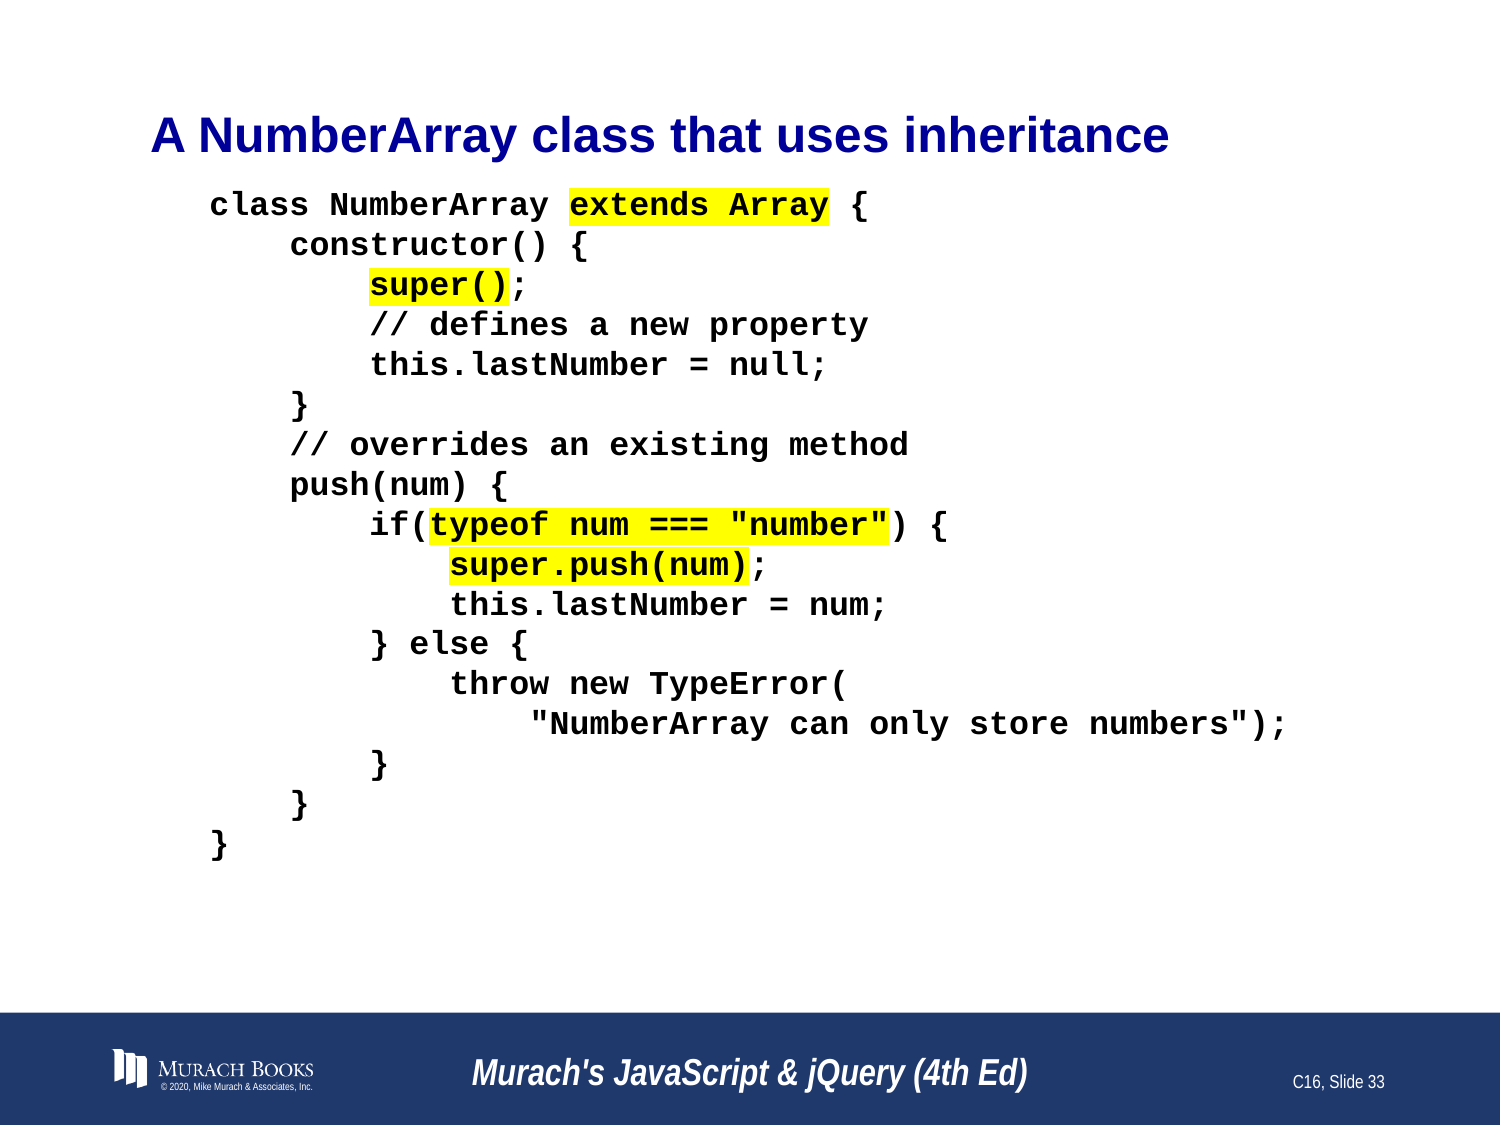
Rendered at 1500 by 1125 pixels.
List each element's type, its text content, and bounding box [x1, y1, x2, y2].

slide_number Murach's JavaScript & jQuery (4th Ed) [463, 1025, 1050, 1100]
list class NumberArray extends Array { constructor() { super(); // defines a new property this.lastNumber = null; } // overrides an existing method push(num) { if(typeof num === "number") { super.push(num); this.lastNumber = num; } else { throw new TypeError( "NumberArray can only store numbers"); } } } [137, 174, 1350, 975]
footer © 2020, Mike Murach & Associates, Inc. [12, 1025, 463, 1100]
slide_number C16, Slide 33 [1087, 1025, 1400, 1100]
title A NumberArray class that uses inheritance [150, 102, 1350, 164]
